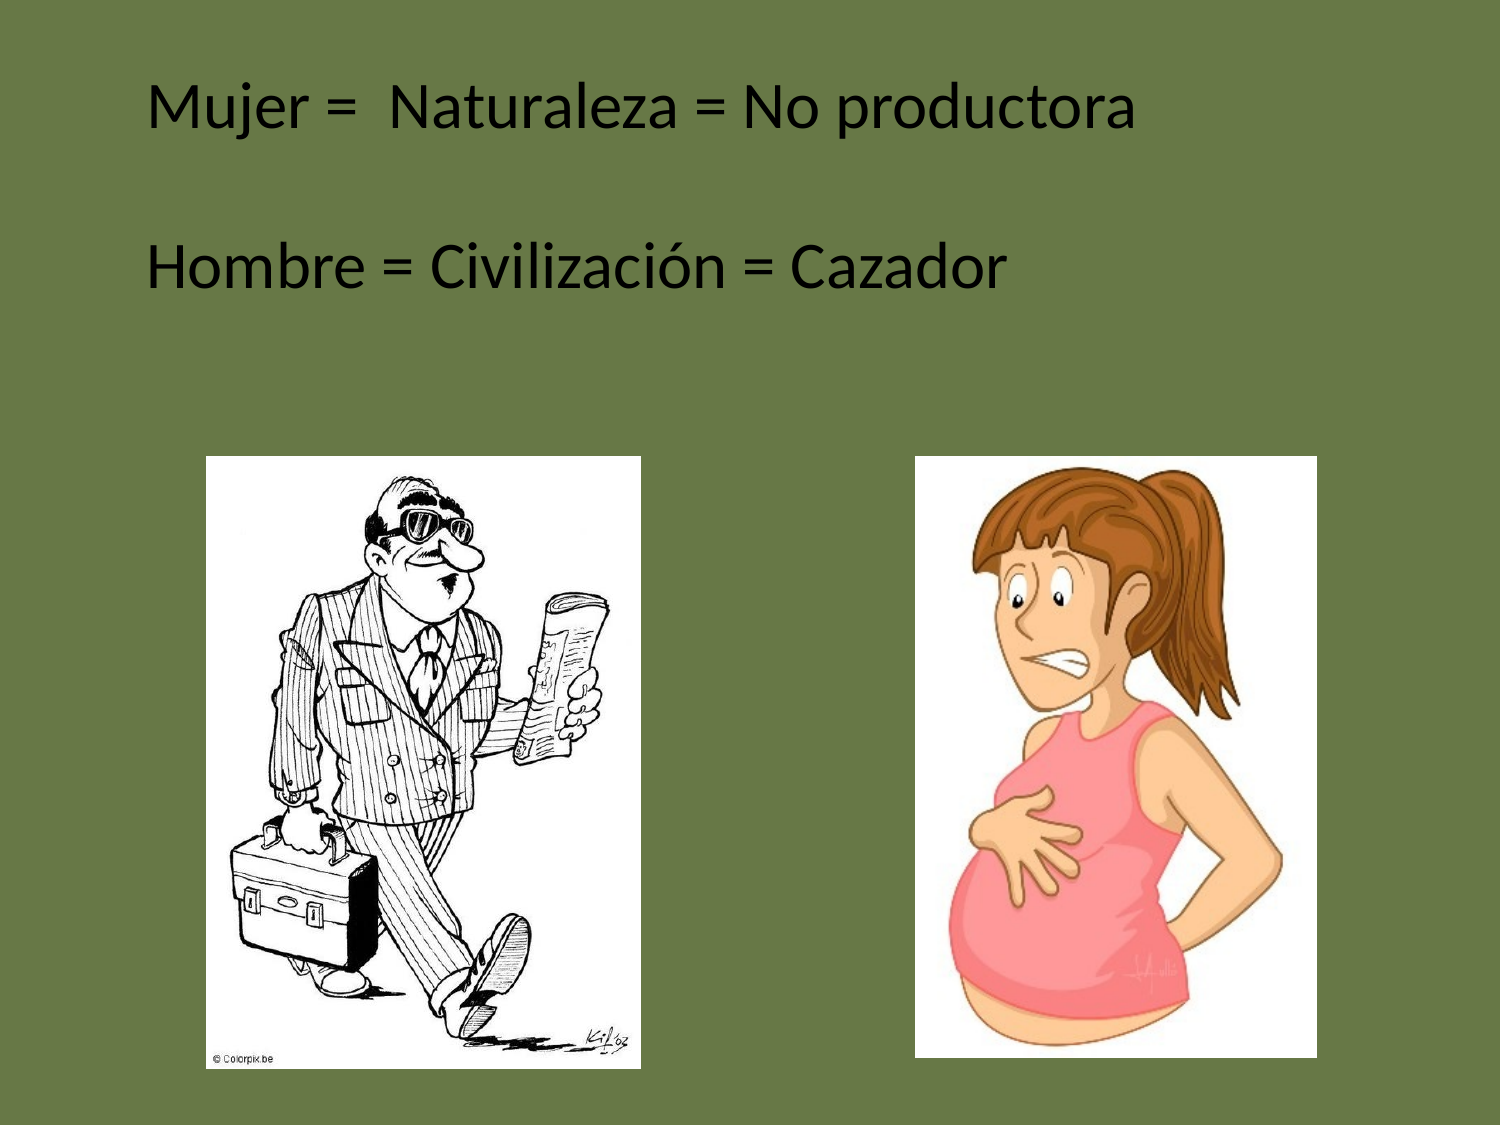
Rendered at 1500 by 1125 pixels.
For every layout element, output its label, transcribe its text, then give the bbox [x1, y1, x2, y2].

picture [915, 455, 1318, 1058]
picture [206, 455, 641, 1069]
list Mujer = Naturaleza = No productora Hombre = Civilización = Cazador [75, 54, 1425, 563]
